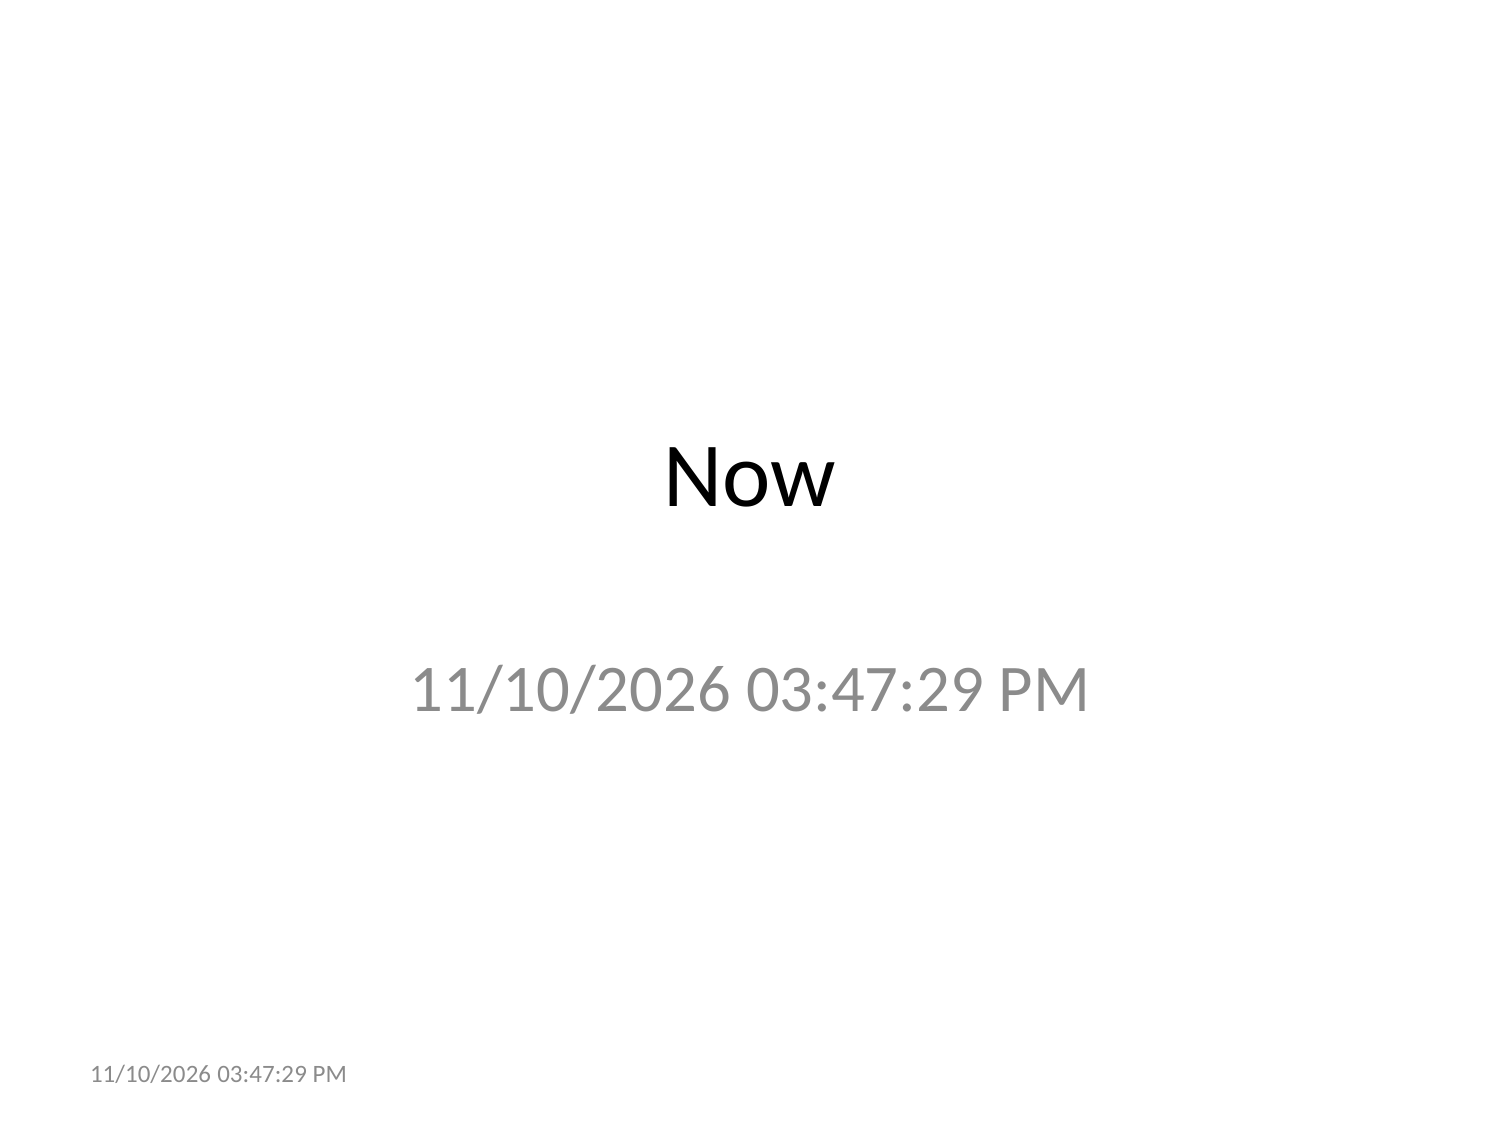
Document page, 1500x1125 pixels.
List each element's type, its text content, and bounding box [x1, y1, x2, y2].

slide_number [75, 1042, 425, 1103]
subtitle 2011-12-19 10:20:04 AM [225, 637, 1275, 925]
title Now [112, 349, 1388, 591]
